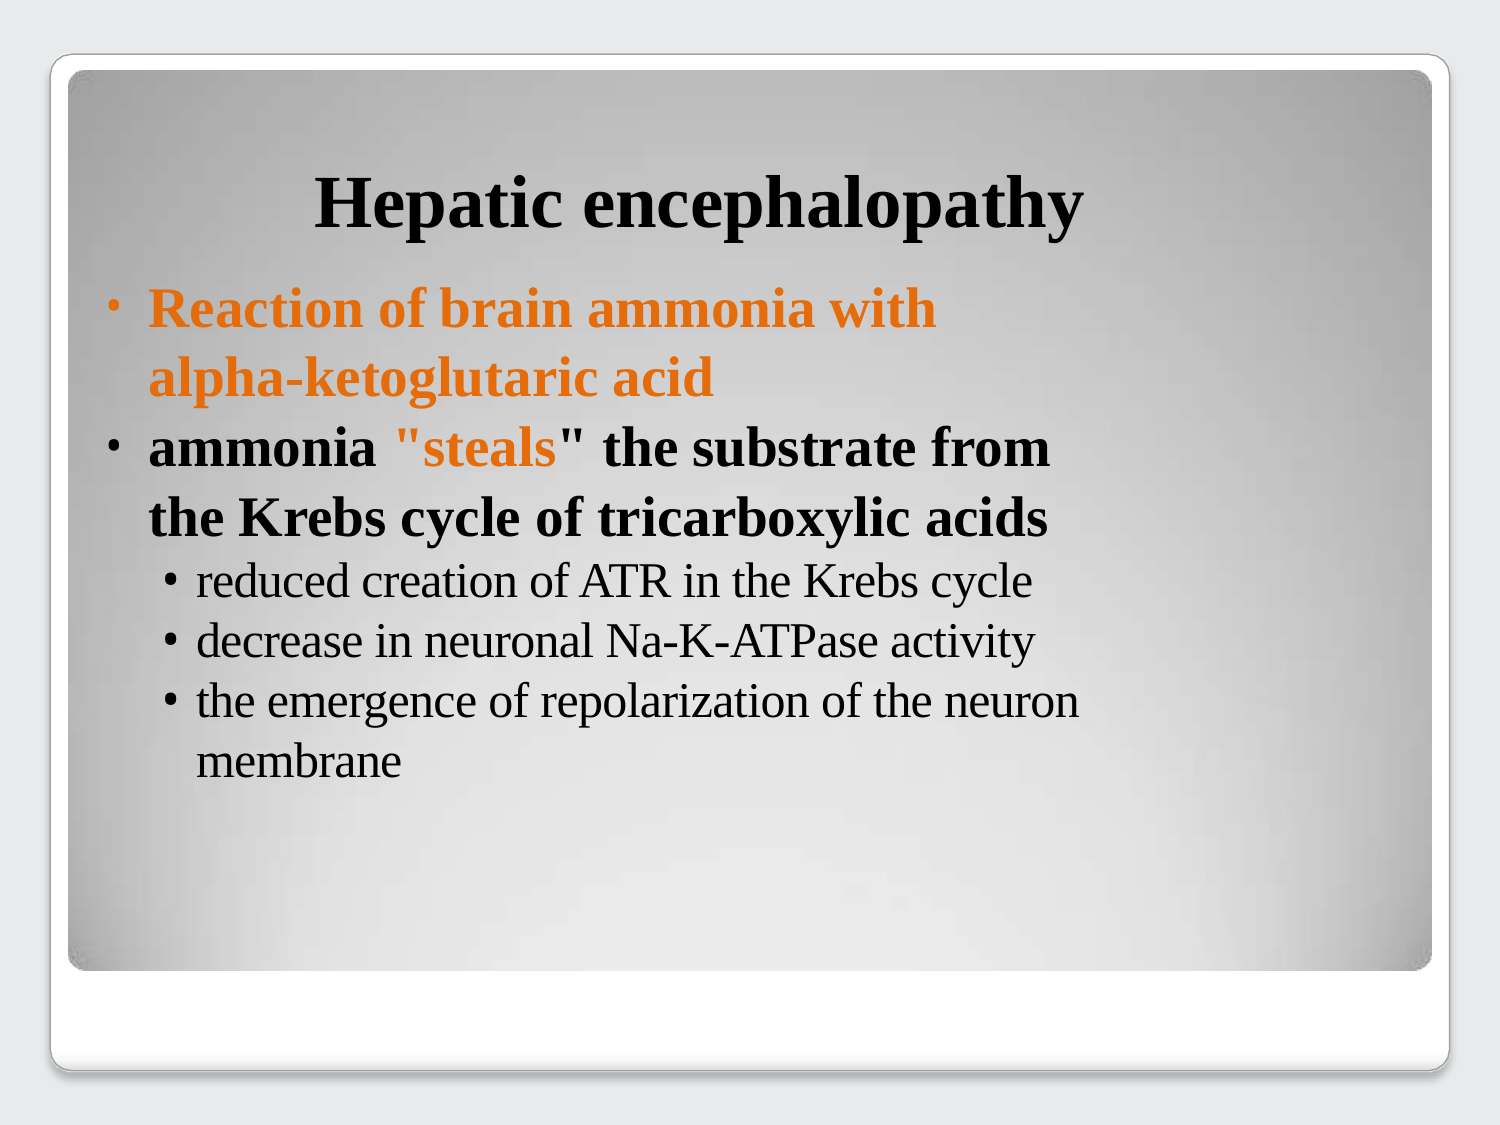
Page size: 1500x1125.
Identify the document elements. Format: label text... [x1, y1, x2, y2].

text_box Reaction of brain ammonia with alpha-ketoglutaric acid ammonia "steals" the substrate from the Krebs cycle of tricarboxylic acids reduced creation of ATR in the Krebs cycle decrease in neuronal Na-K-ATPase activity the emergence of repolarization of the neuron membrane [102, 268, 1233, 788]
title Hepatic encephalopathy [312, 149, 1248, 340]
picture [36, 46, 1464, 1094]
